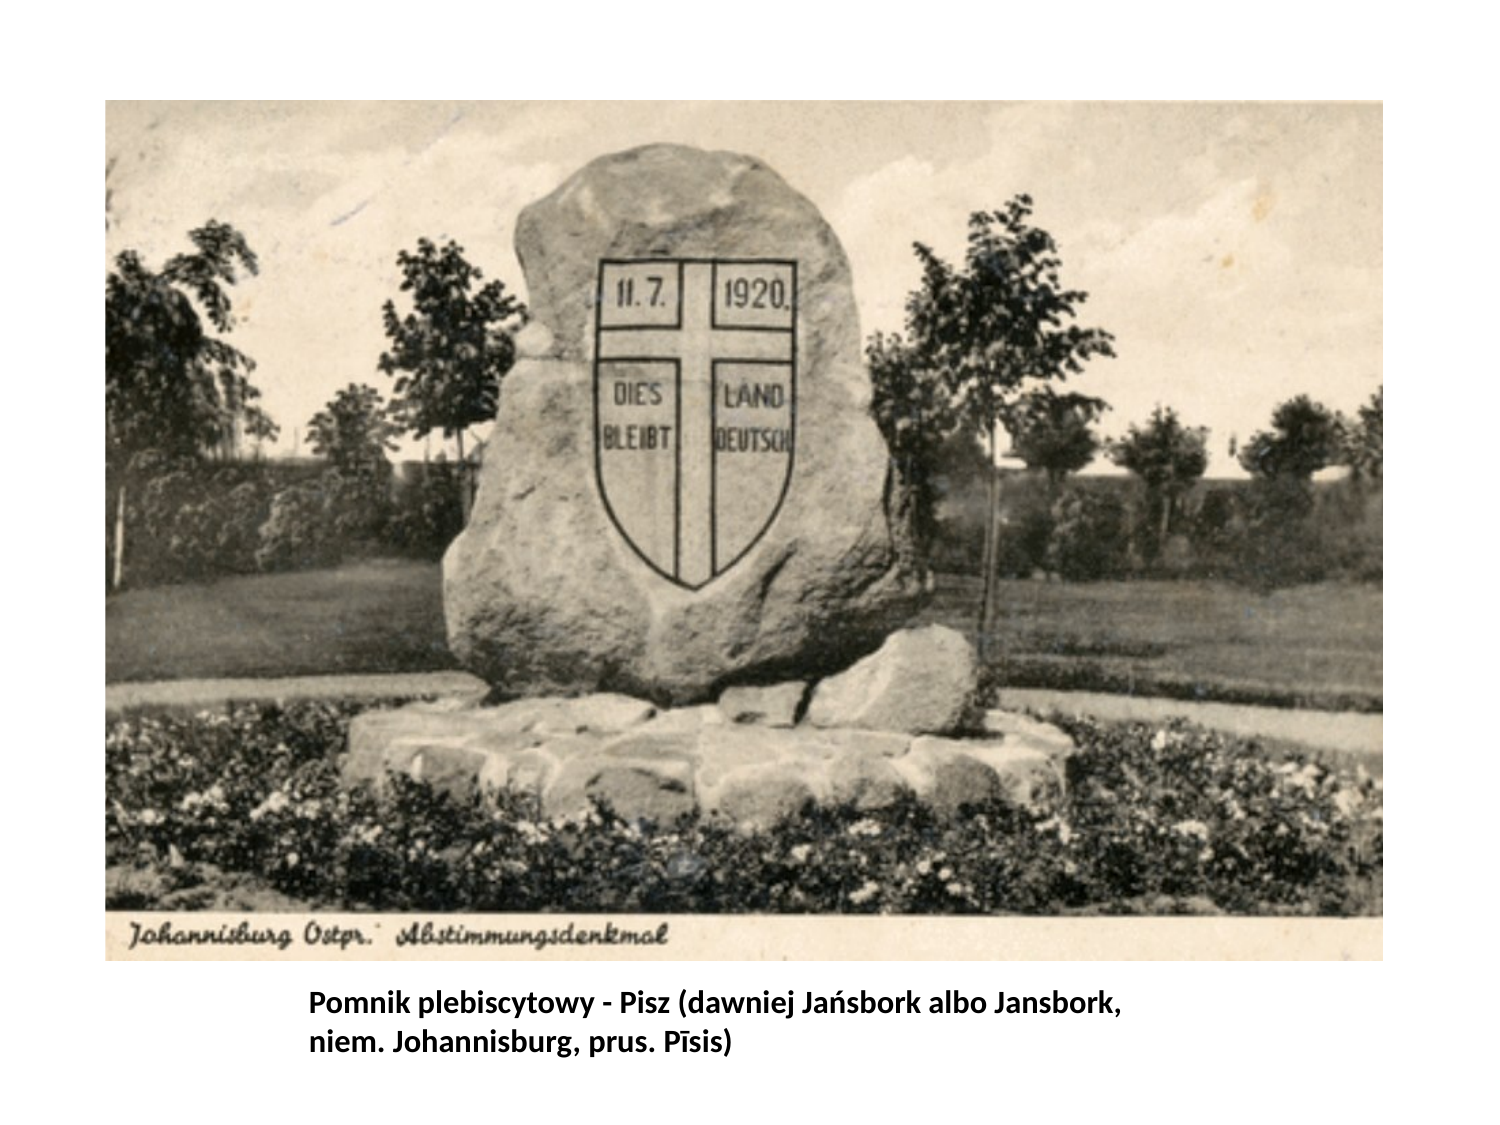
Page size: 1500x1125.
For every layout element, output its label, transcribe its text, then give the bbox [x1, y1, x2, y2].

title Pomnik plebiscytowy - Pisz (dawniej Jańsbork albo Jansbork, niem. Johannisburg, prus. Pīsis) [294, 972, 1194, 1067]
picture [105, 100, 1383, 962]
